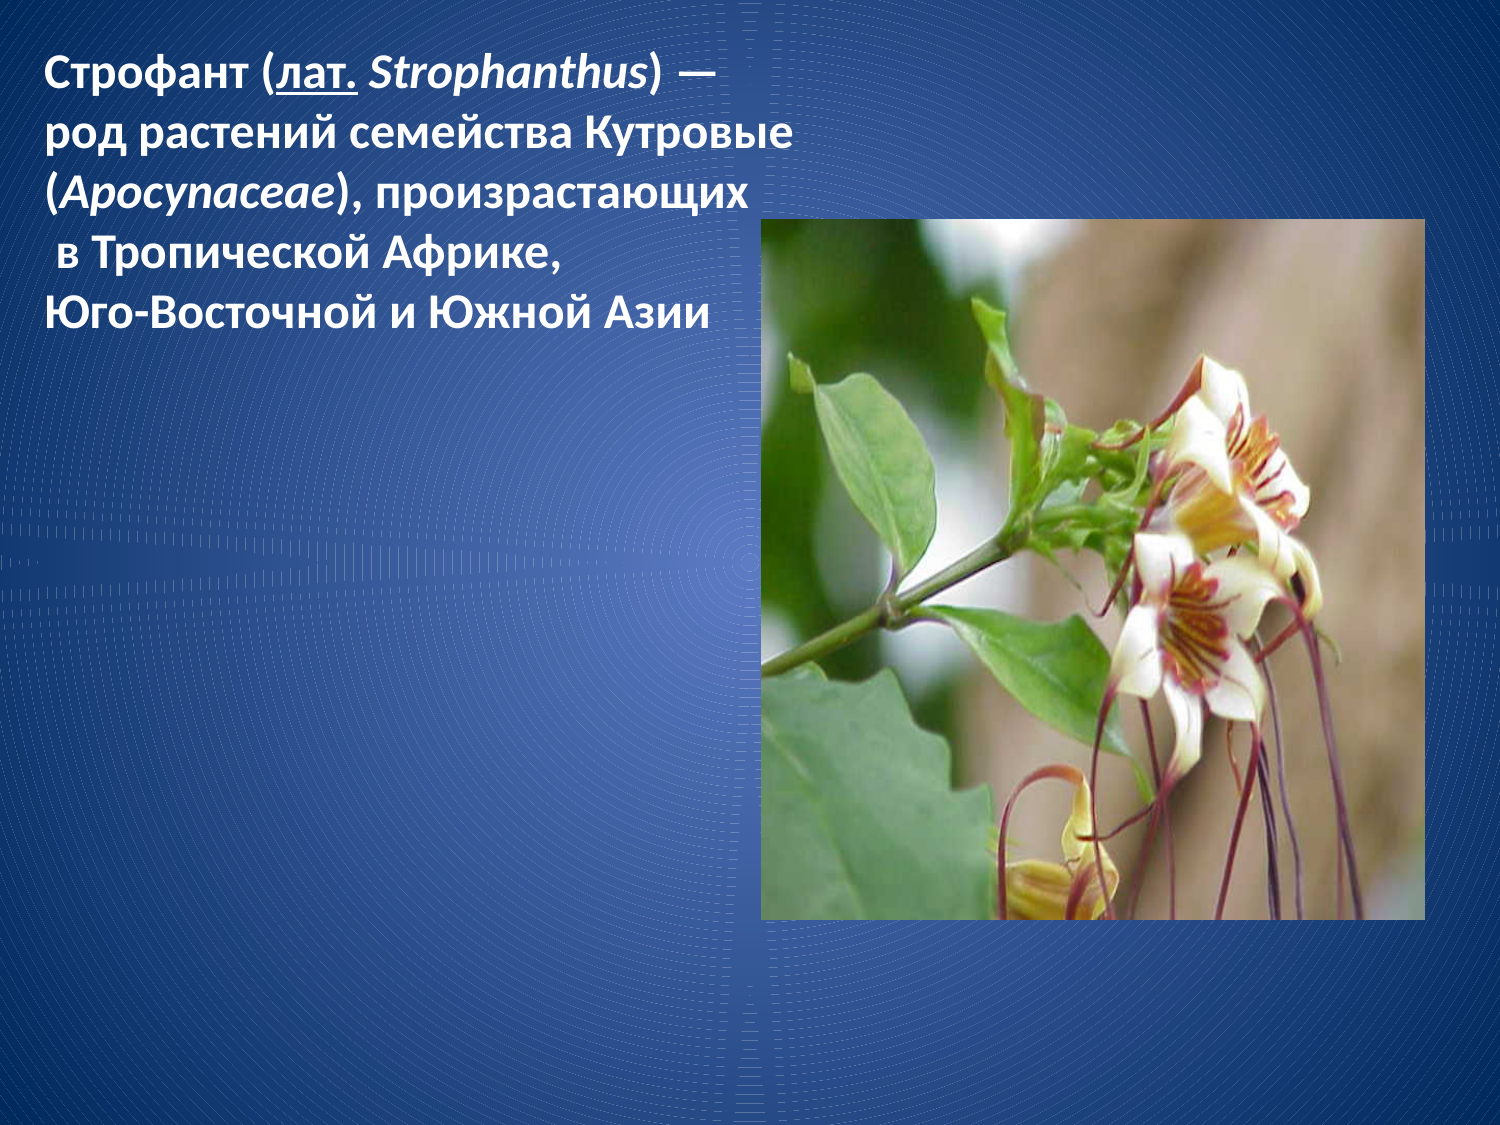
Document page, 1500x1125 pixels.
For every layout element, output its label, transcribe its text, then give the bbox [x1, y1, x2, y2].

picture [761, 219, 1425, 921]
text_box Строфант (лат. Strophanthus) — род растений семейства Кутровые (Apocynaceae), произрастающих в Тропической Африке, Юго-Восточной и Южной Азии [29, 30, 1125, 346]
